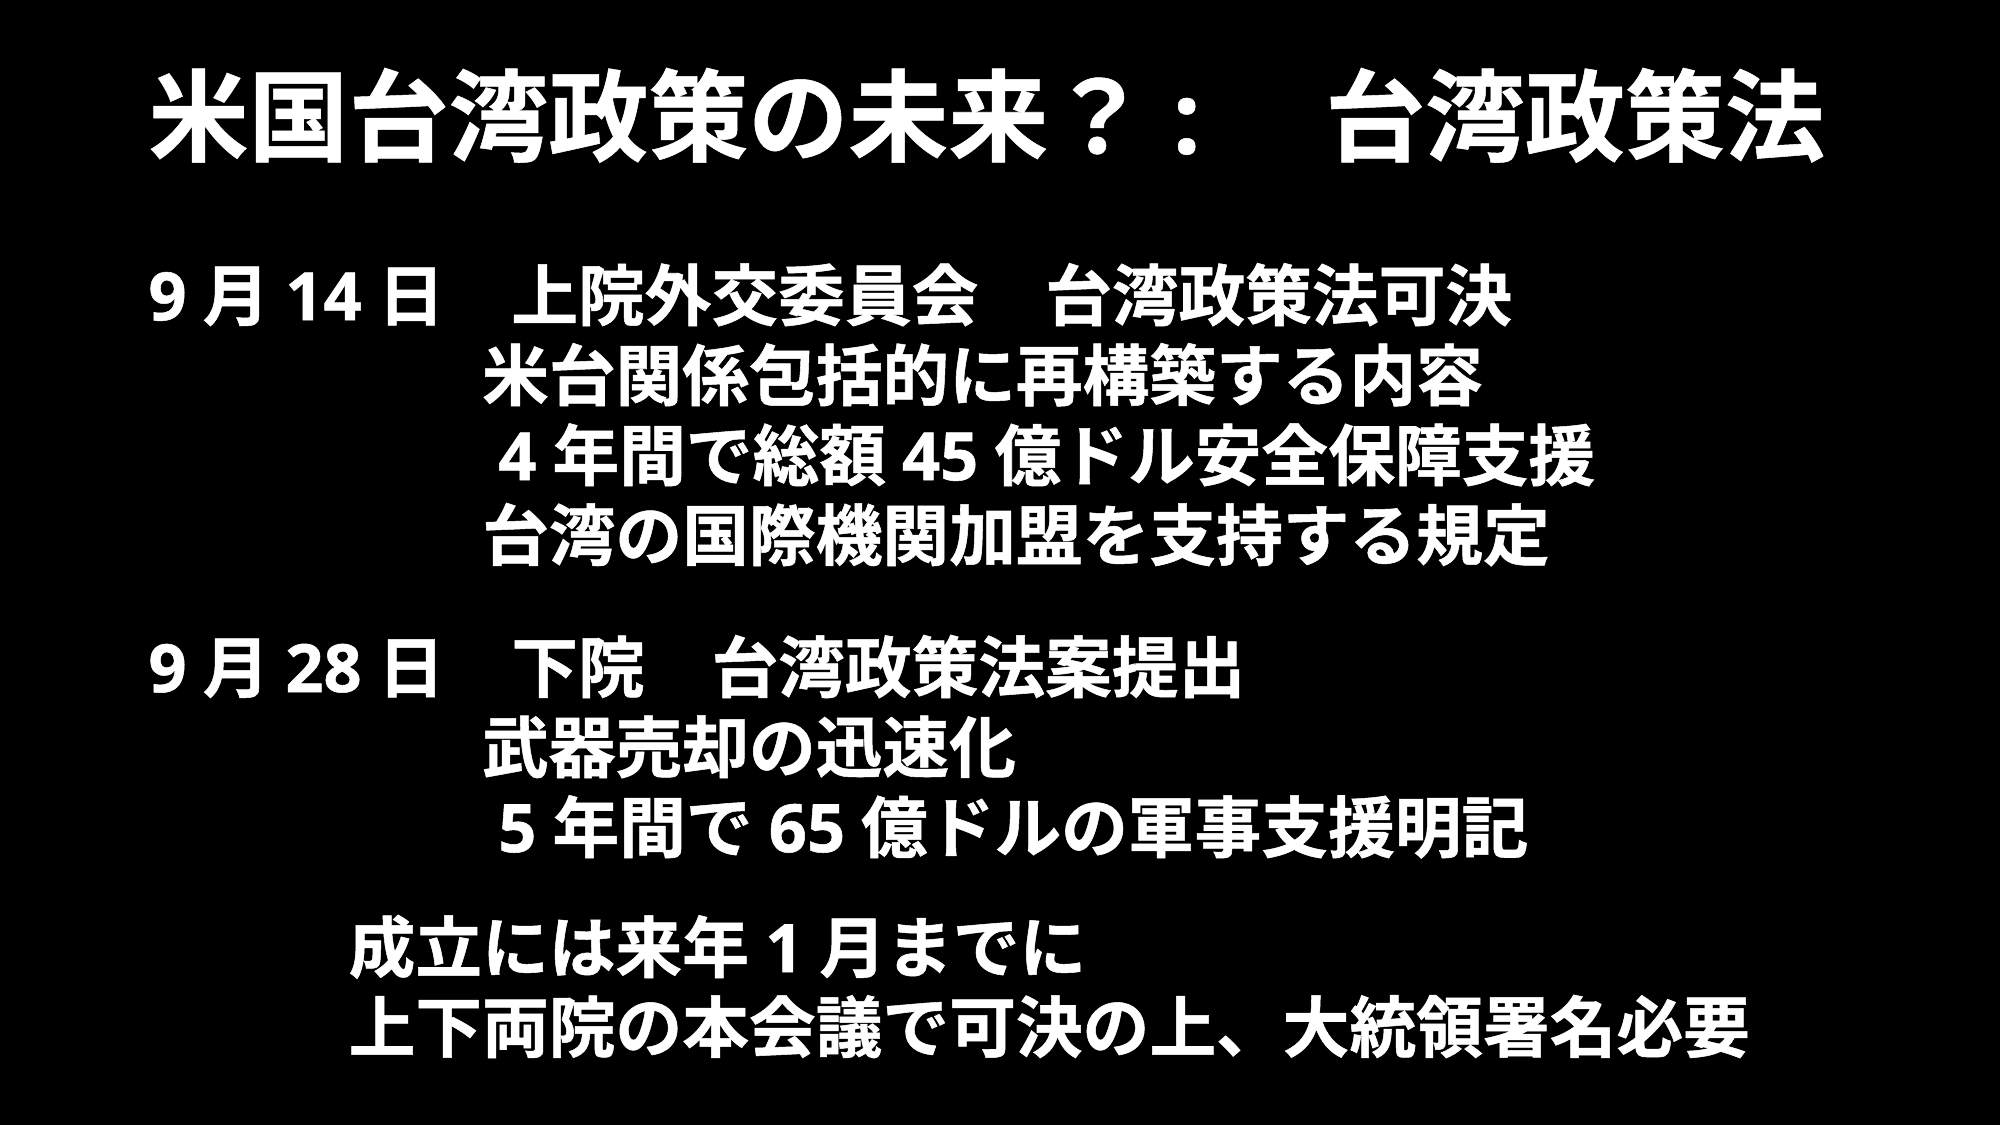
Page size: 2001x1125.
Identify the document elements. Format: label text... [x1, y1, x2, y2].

text_box 米国台湾政策の未来？: 台湾政策法 9月14日 上院外交委員会 台湾政策法可決 米台関係包括的に再構築する内容 4年間で総額45億ドル安全保障支援 台湾の国際機関加盟を支持する規定 9月28日 下院 台湾政策法案提出 武器売却の迅速化 5年間で65億ドルの軍事支援明記 成立には来年1月までに 上下両院の本会議で可決の上、大統領署名必要 [133, 46, 1840, 1073]
